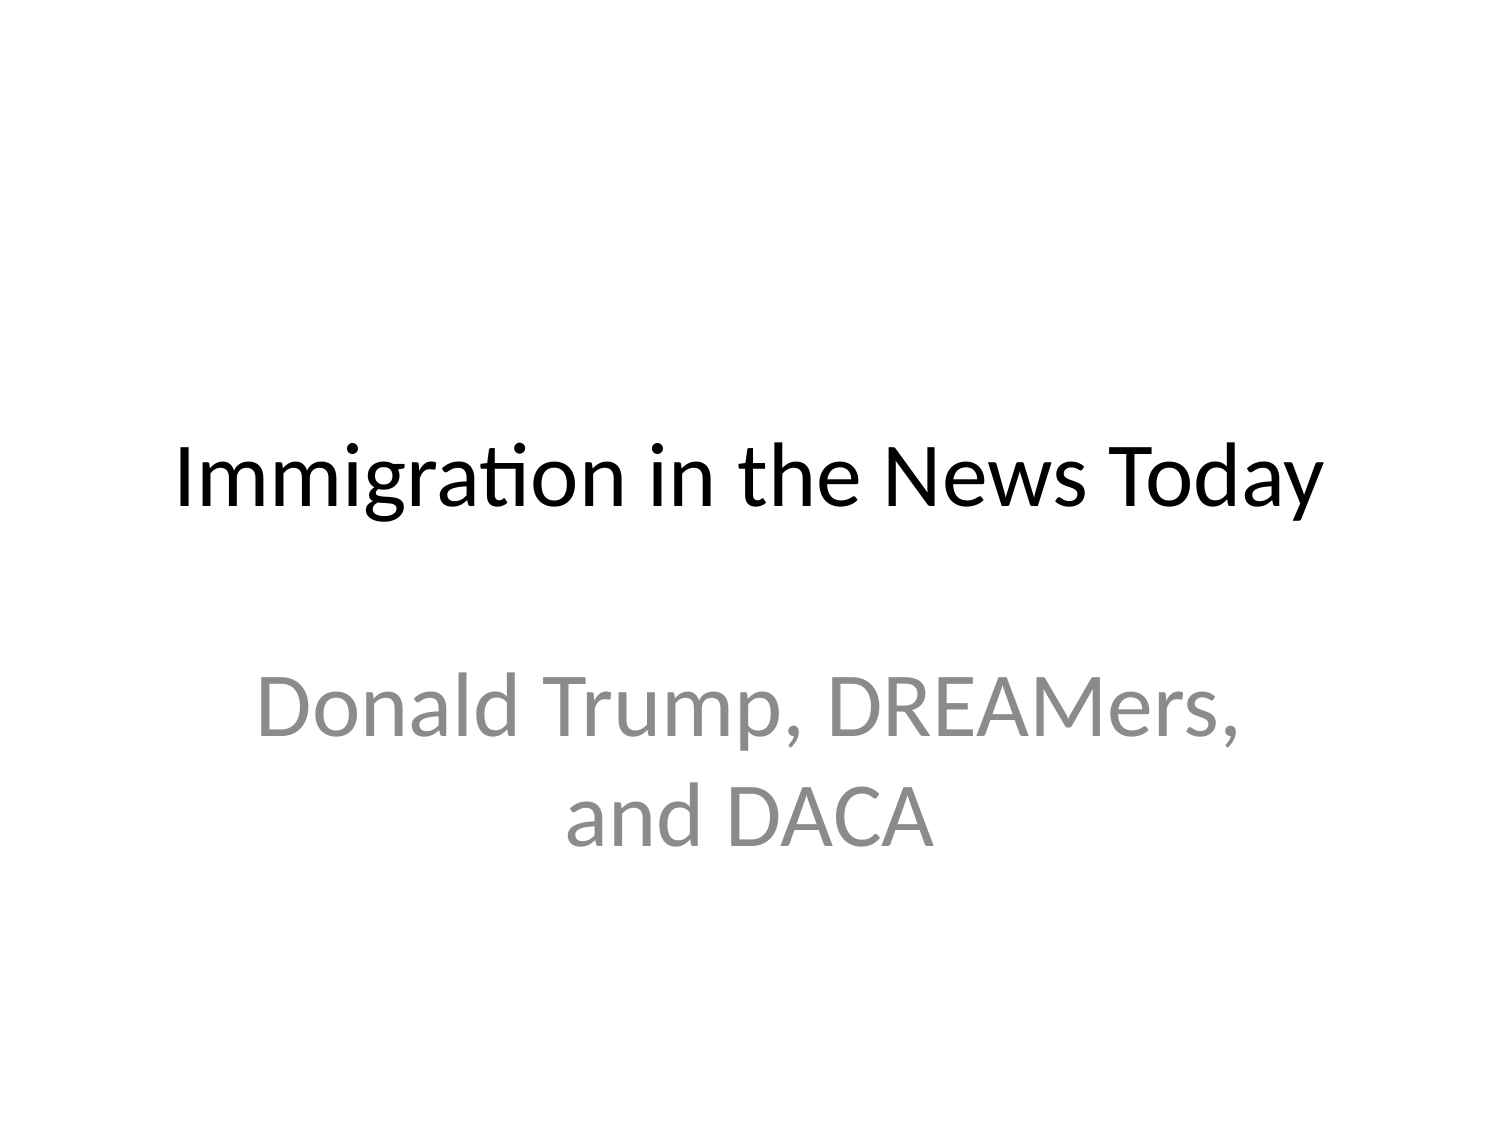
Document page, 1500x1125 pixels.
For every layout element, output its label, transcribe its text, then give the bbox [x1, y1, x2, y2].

title Immigration in the News Today [112, 349, 1388, 591]
subtitle Donald Trump, DREAMers, and DACA [225, 637, 1275, 925]
